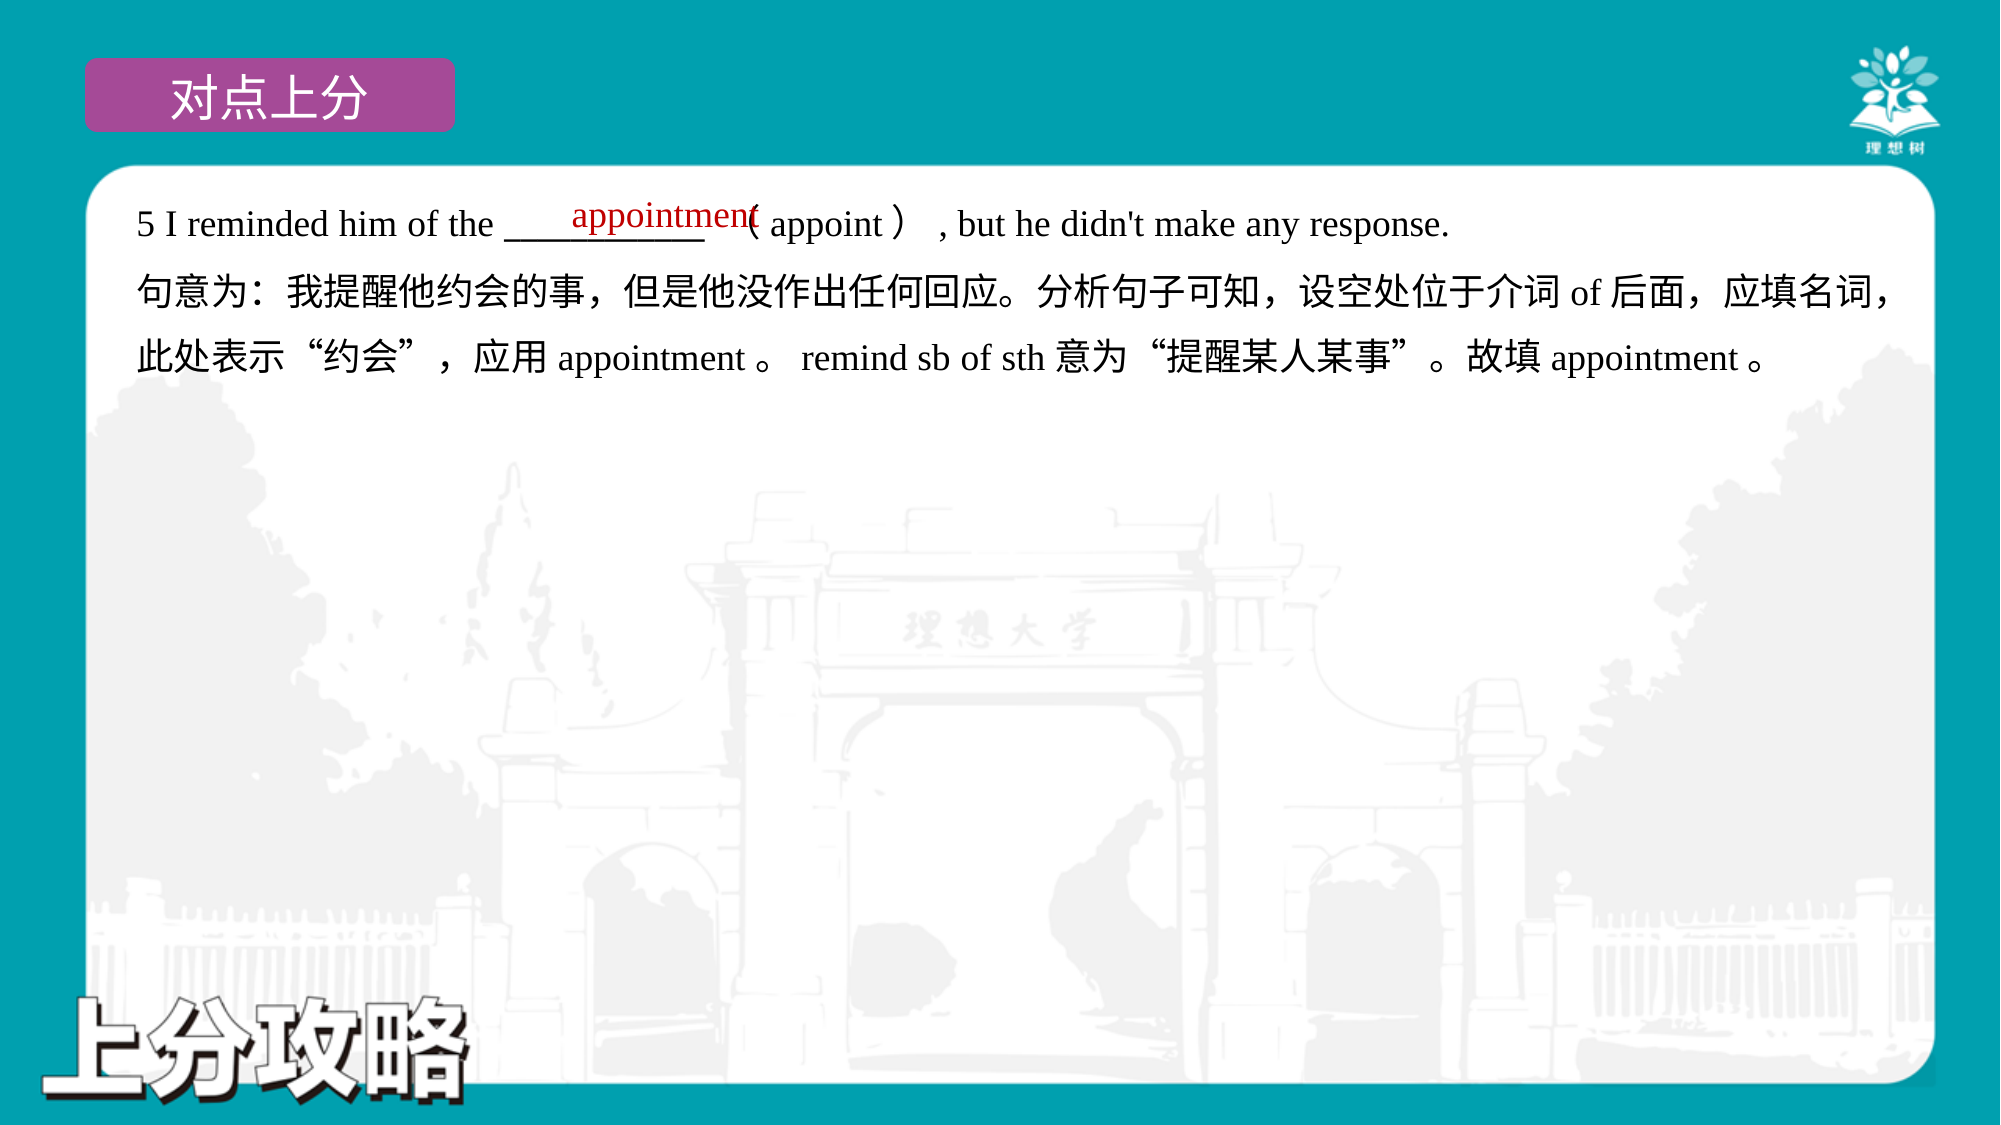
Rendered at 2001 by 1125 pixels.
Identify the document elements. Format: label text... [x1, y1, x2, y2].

picture [0, 0, 2000, 1125]
text_box appointment [558, 168, 773, 228]
text_box 5 I reminded him of the ____________ （appoint）, but he didn't make any response. [136, 176, 1865, 237]
text_box 句意为：我提醒他约会的事，但是他没作出任何回应。分析句子可知，设空处位于介词of后面，应填名词， 此处表示“约会”，应用appointment。remind sb of sth意为“提醒某人某事”。故填appointment。 [136, 244, 1865, 371]
